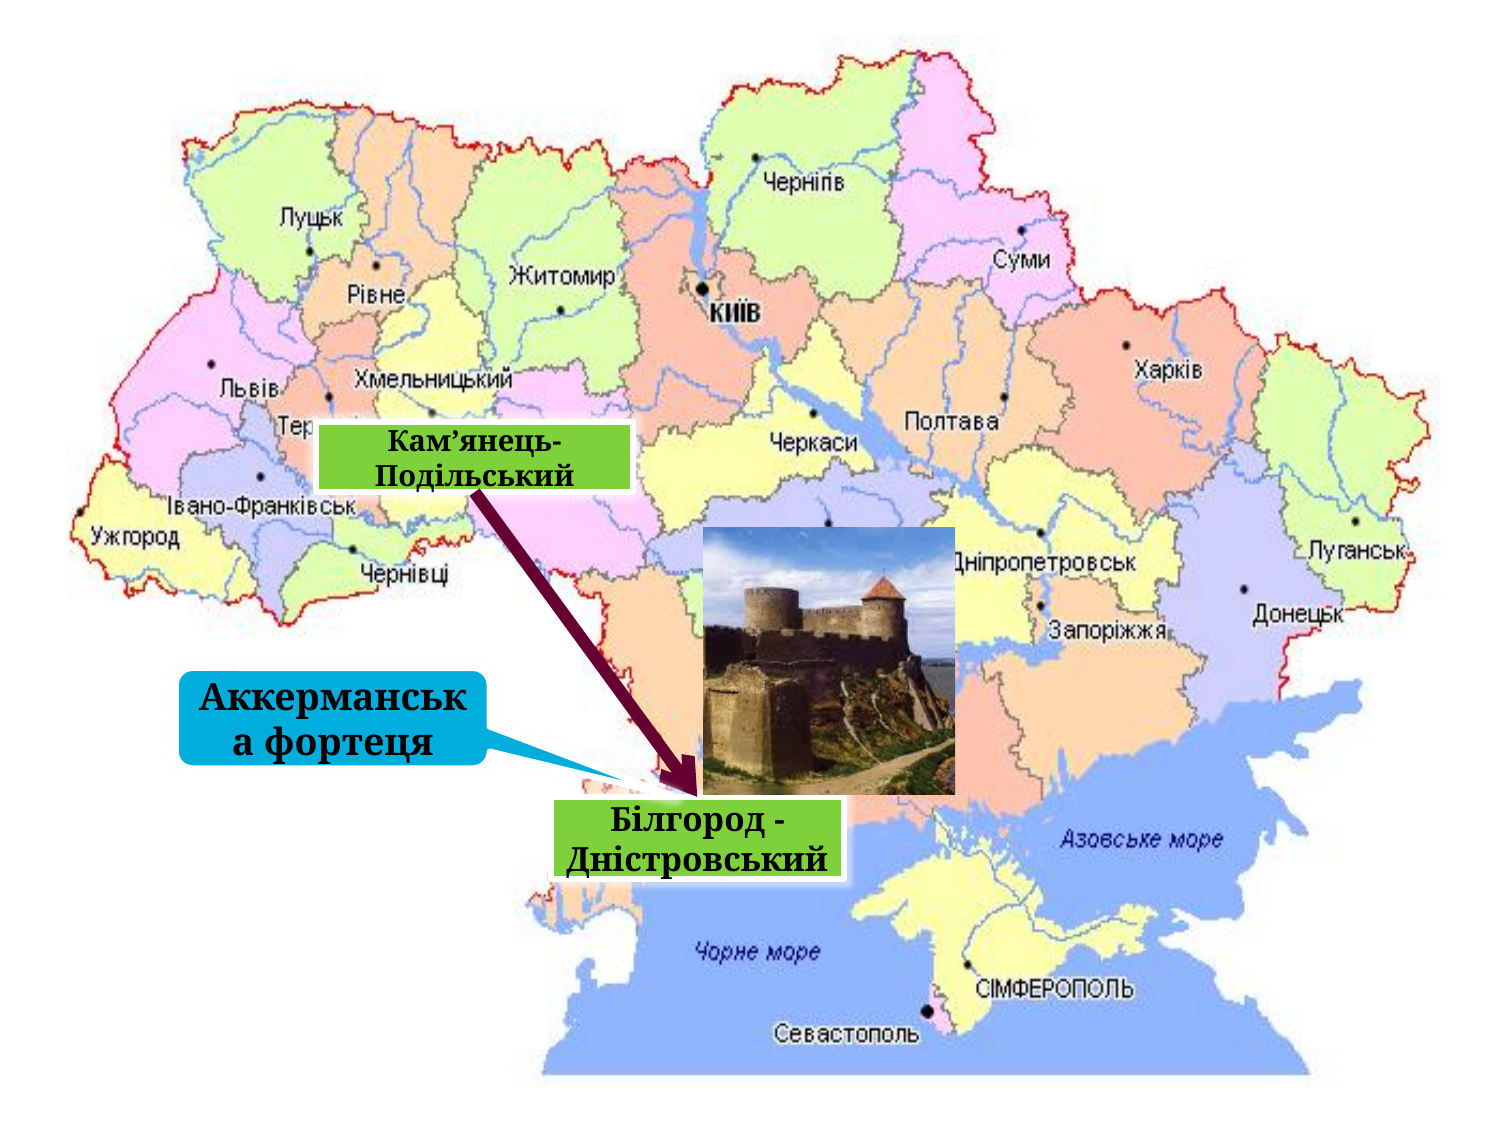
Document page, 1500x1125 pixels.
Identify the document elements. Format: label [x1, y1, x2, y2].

text_box [433, 532, 694, 757]
picture [0, 0, 1500, 1125]
